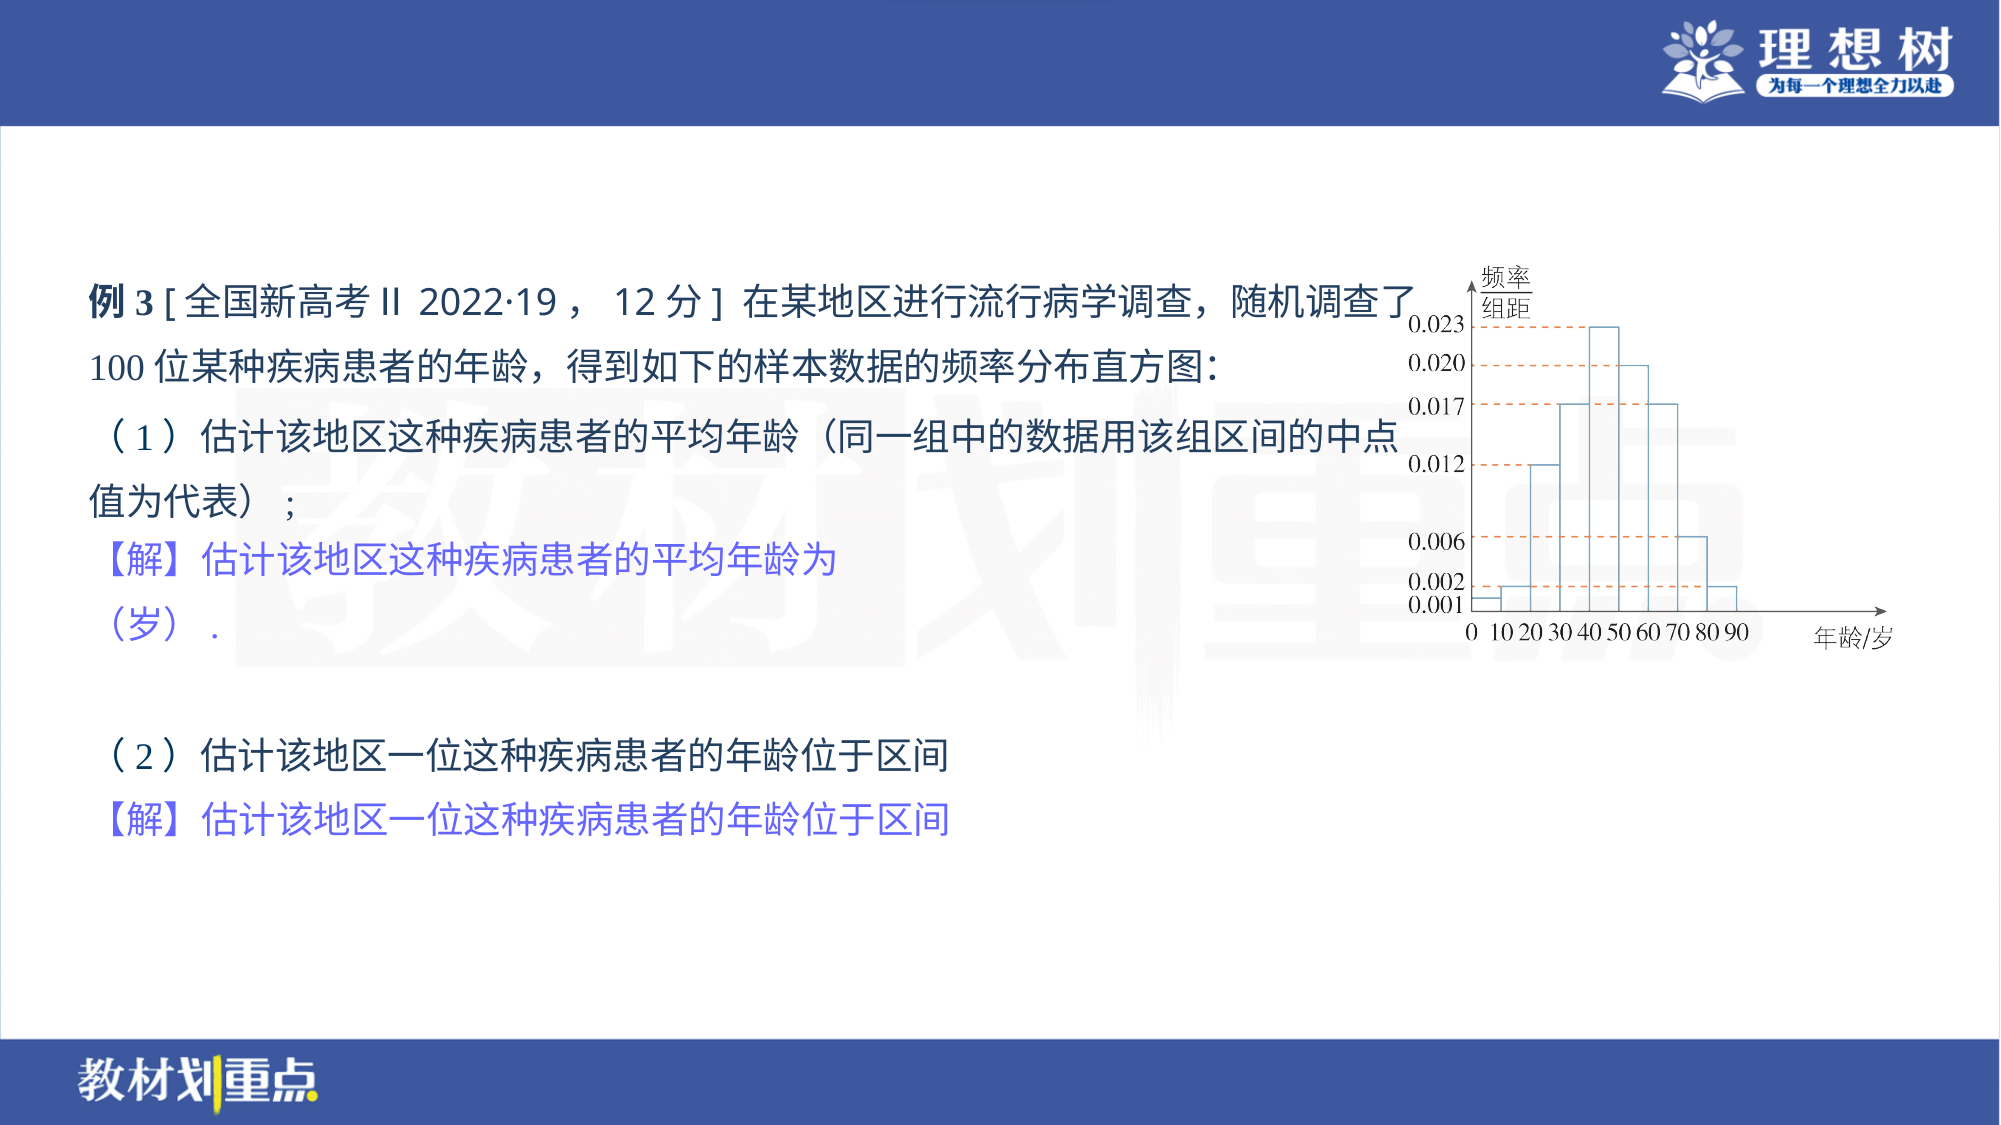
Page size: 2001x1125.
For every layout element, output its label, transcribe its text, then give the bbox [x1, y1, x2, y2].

picture [0, 0, 2000, 1125]
text_box （1）估计该地区这种疾病患者的平均年龄（同一组中的数据用该组区间的中点 值为代表）; [88, 389, 1404, 516]
text_box 例3 [全国新高考Ⅱ2022·19，12分] 在某地区进行流行病学调查，随机调查了 100位某种疾病患者的年龄，得到如下的样本数据的频率分布直方图： [88, 254, 1404, 382]
